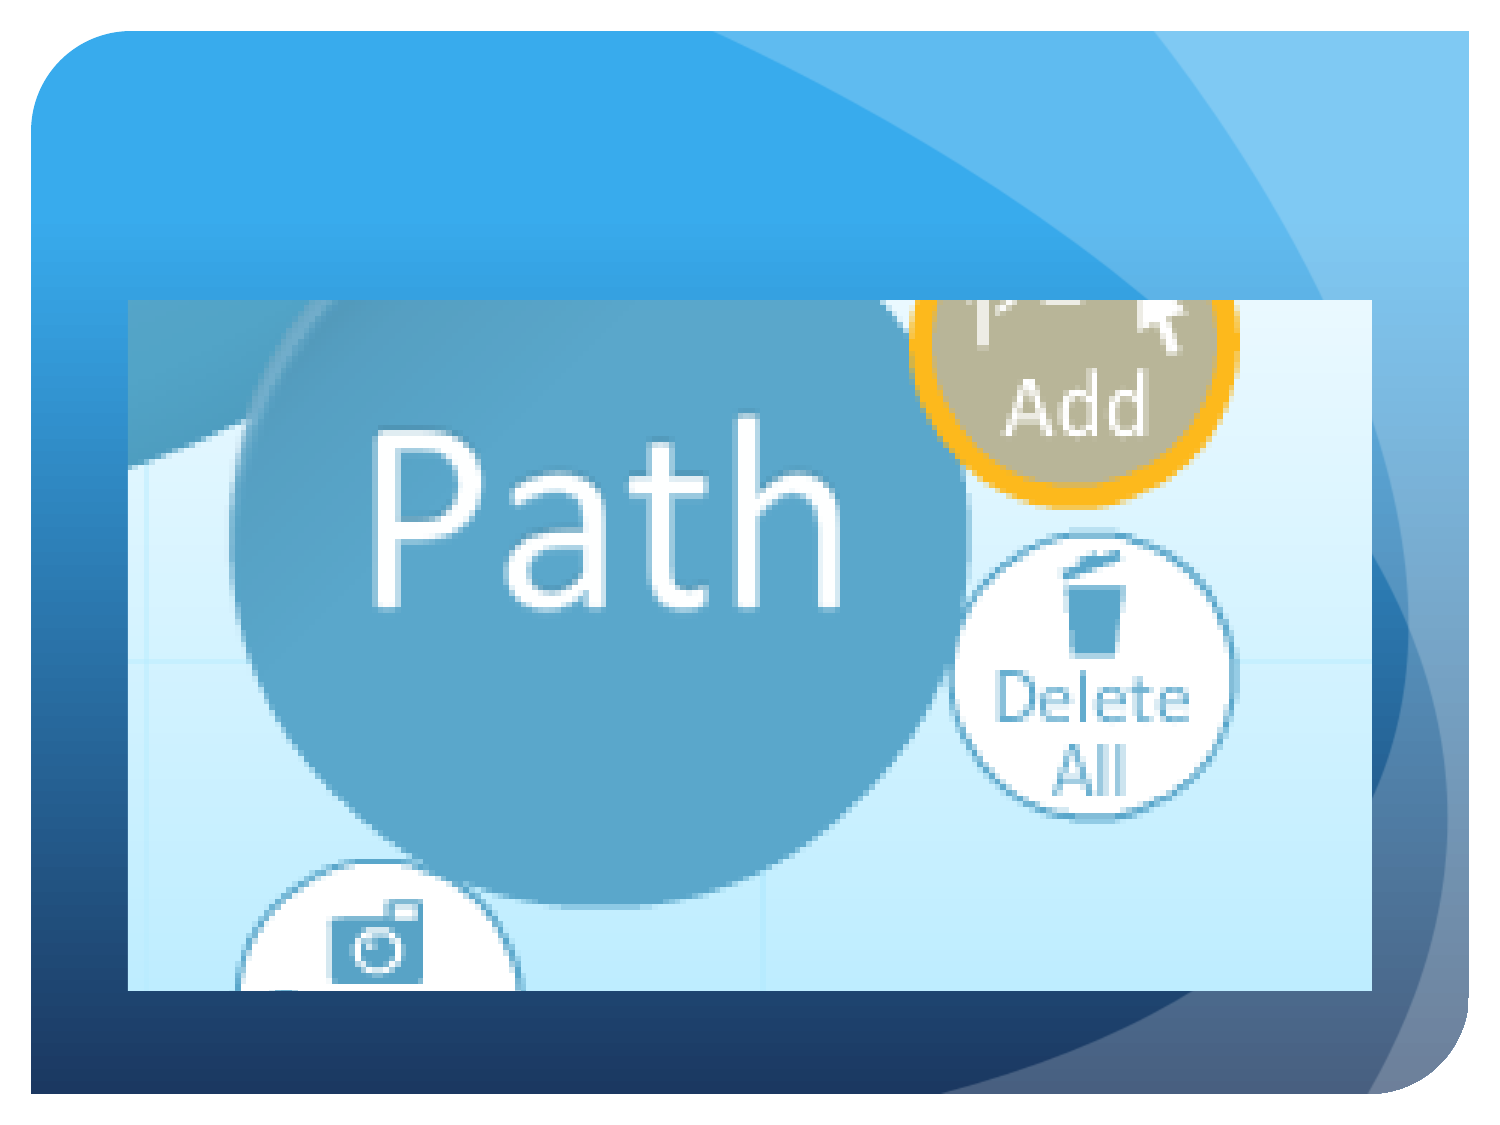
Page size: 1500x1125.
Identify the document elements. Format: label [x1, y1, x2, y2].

picture [24, 30, 1473, 1094]
list [127, 299, 1373, 991]
